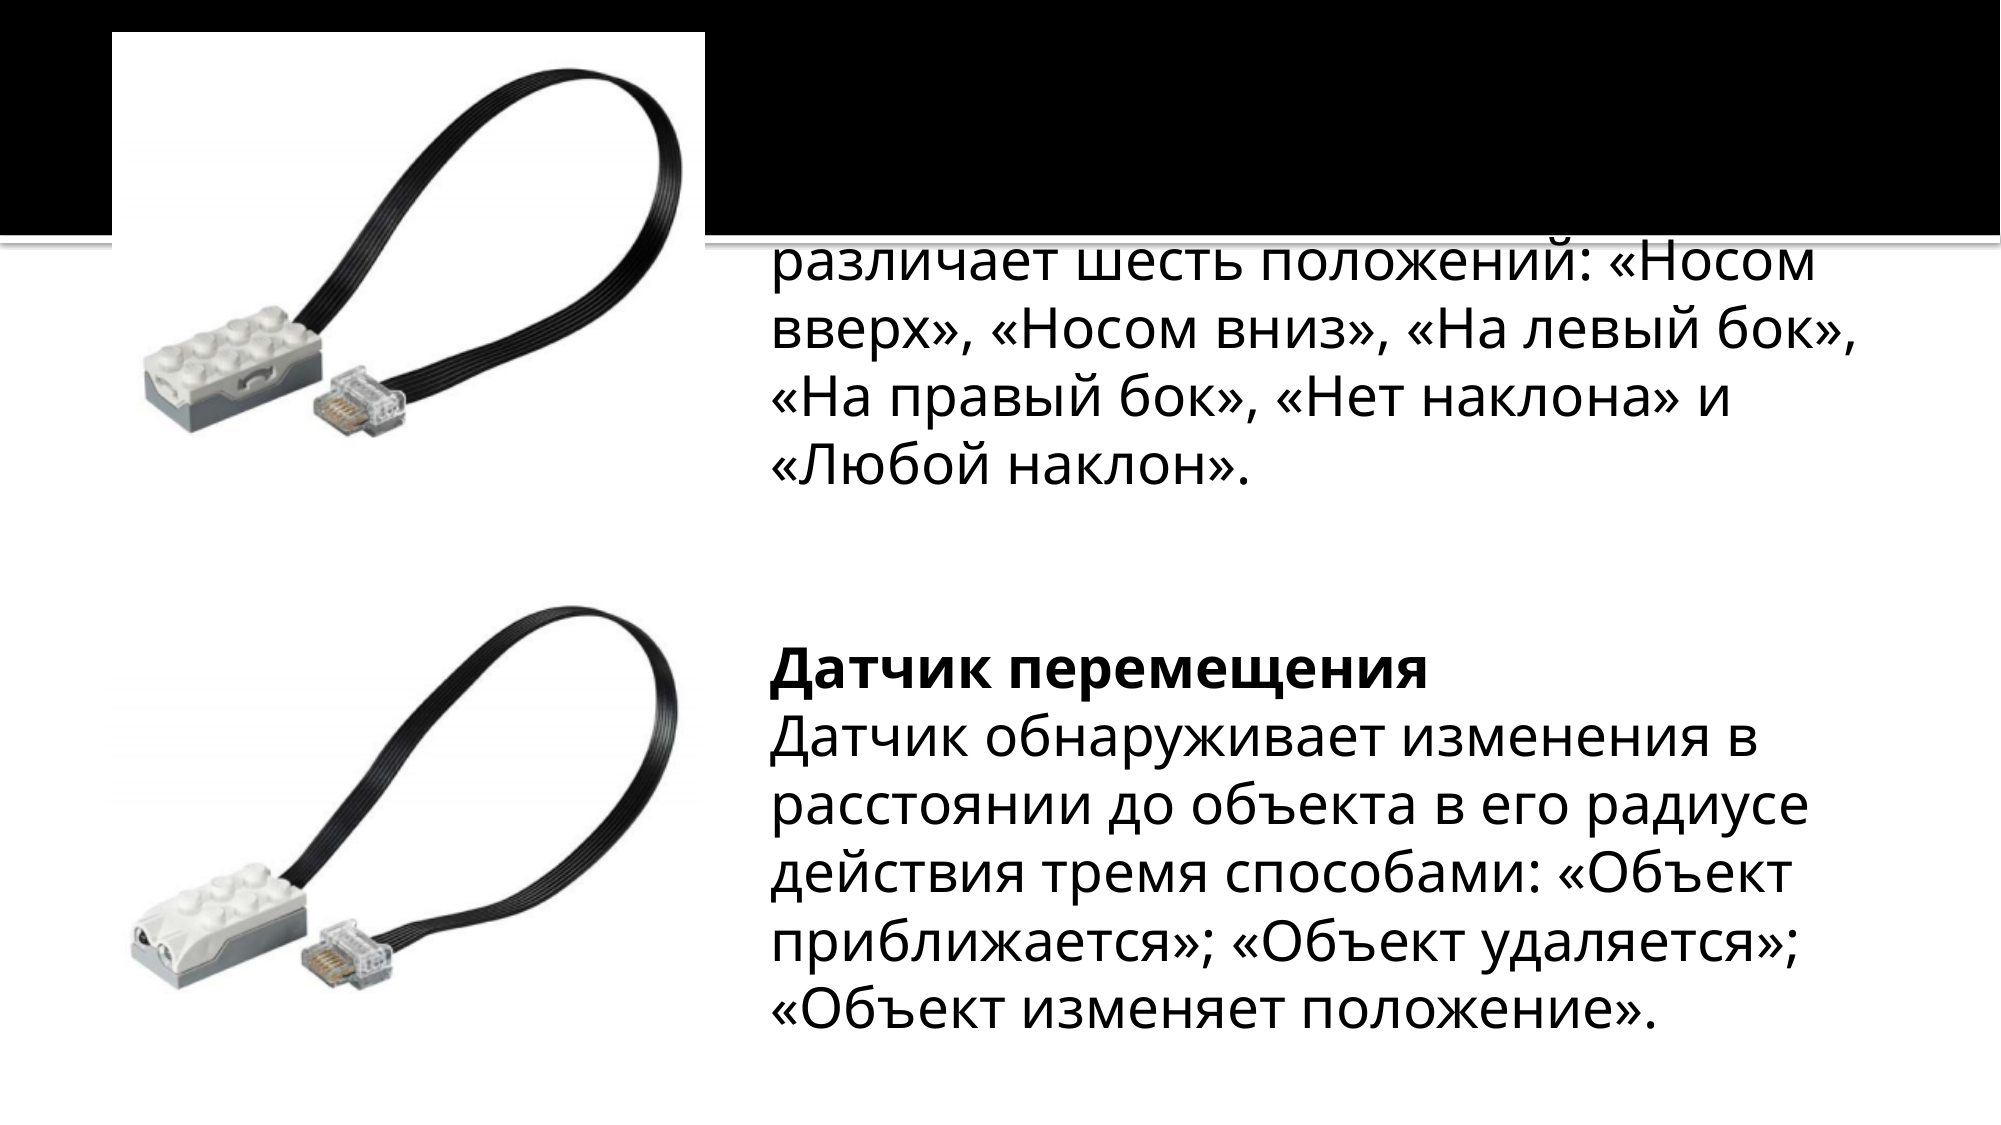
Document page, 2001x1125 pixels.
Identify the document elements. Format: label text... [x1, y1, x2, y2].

picture [112, 32, 705, 458]
picture [91, 562, 726, 1019]
list Датчик наклона Сообщает о направлении наклона; различает шесть положений: «Носом вверх», «Носом вниз», «На левый бок», «На правый бок», «Нет наклона» и «Любой наклон». Датчик перемещения Датчик обнаруживает изменения в расстоянии до объекта в его радиусе действия тремя способами: «Объект приближается»; «Объект удаляется»; «Объект изменяет положение». [761, 72, 1909, 1066]
